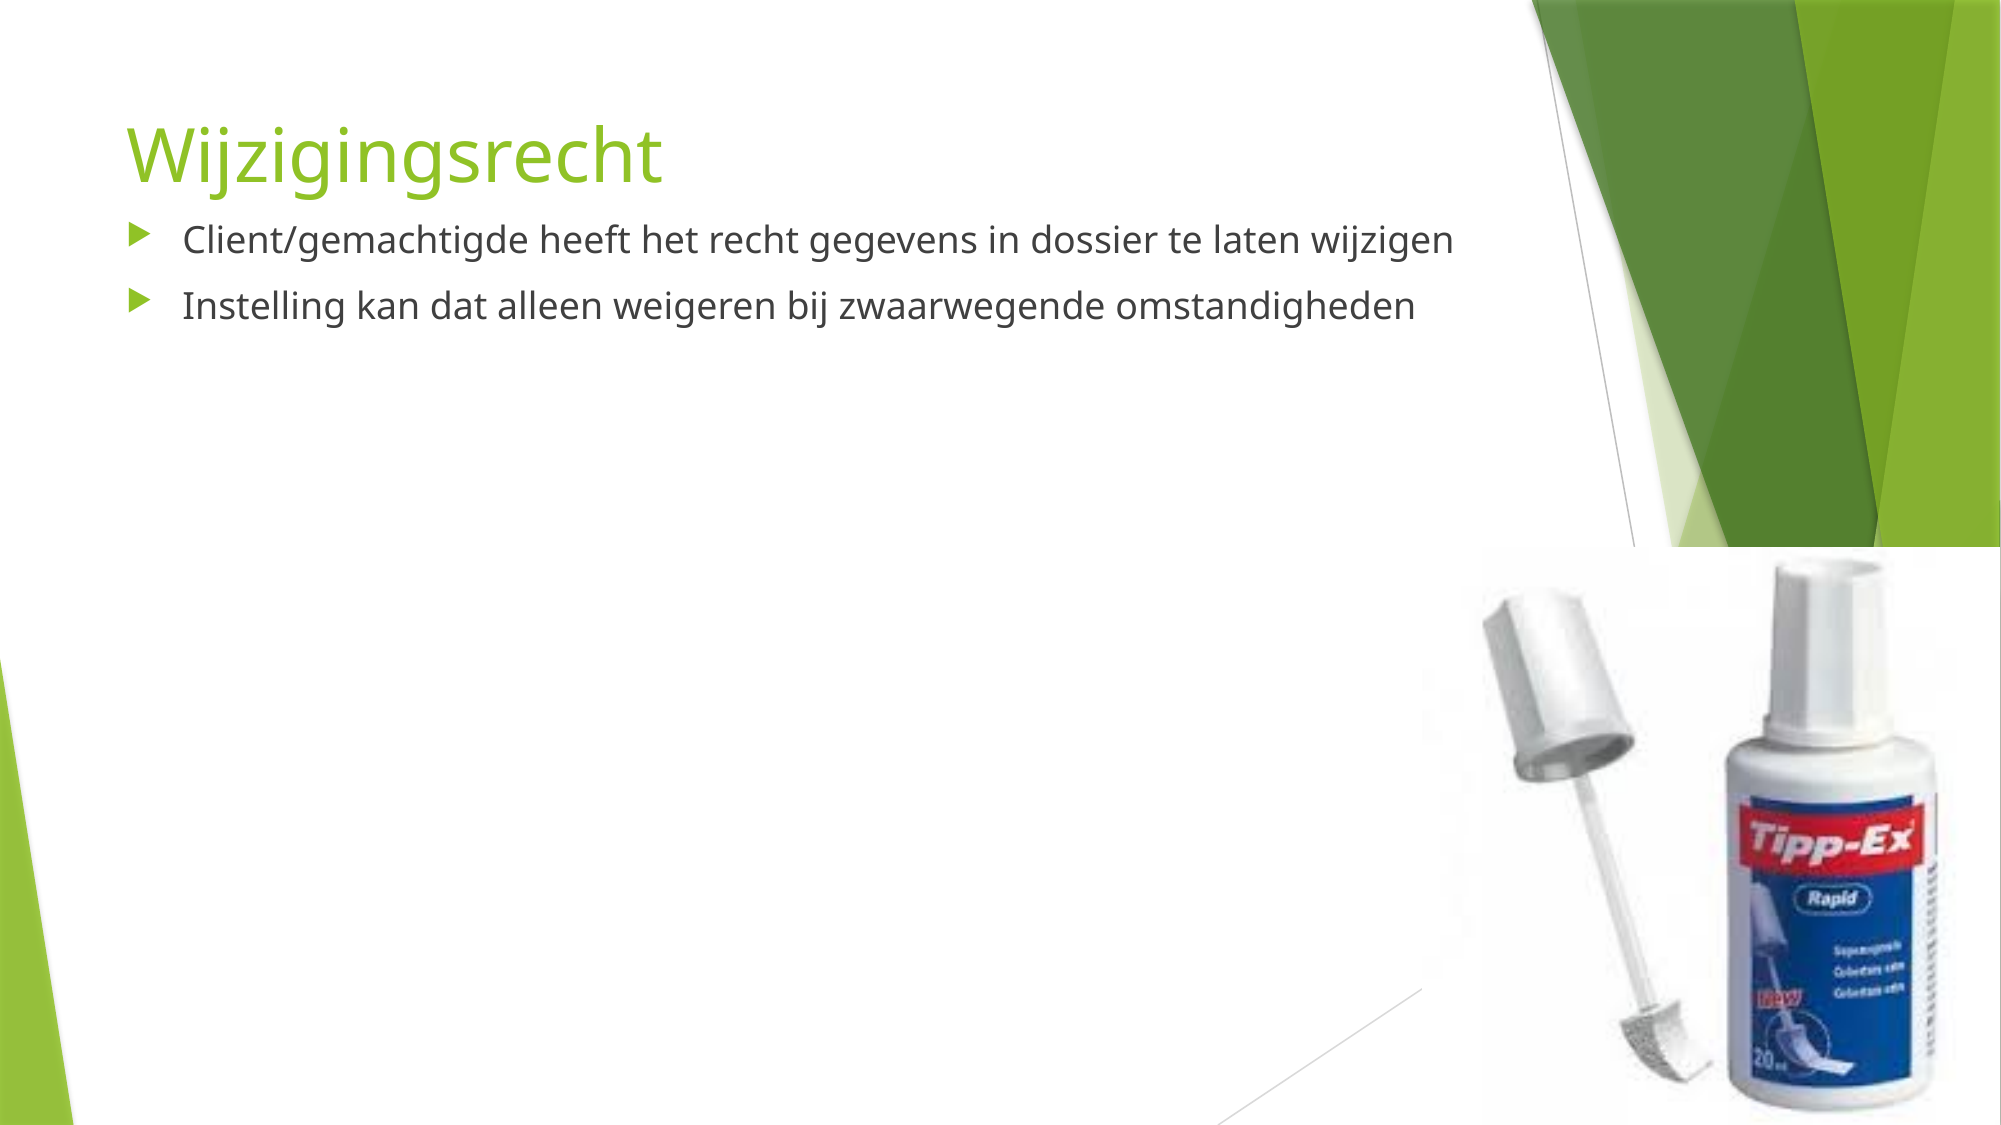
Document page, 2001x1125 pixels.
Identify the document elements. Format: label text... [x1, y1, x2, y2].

list Client/gemachtigde heeft het recht gegevens in dossier te laten wijzigen Instelling kan dat alleen weigeren bij zwaarwegende omstandigheden [111, 208, 1522, 845]
picture [1422, 547, 2000, 1125]
title Wijzigingsrecht [111, 99, 1522, 208]
